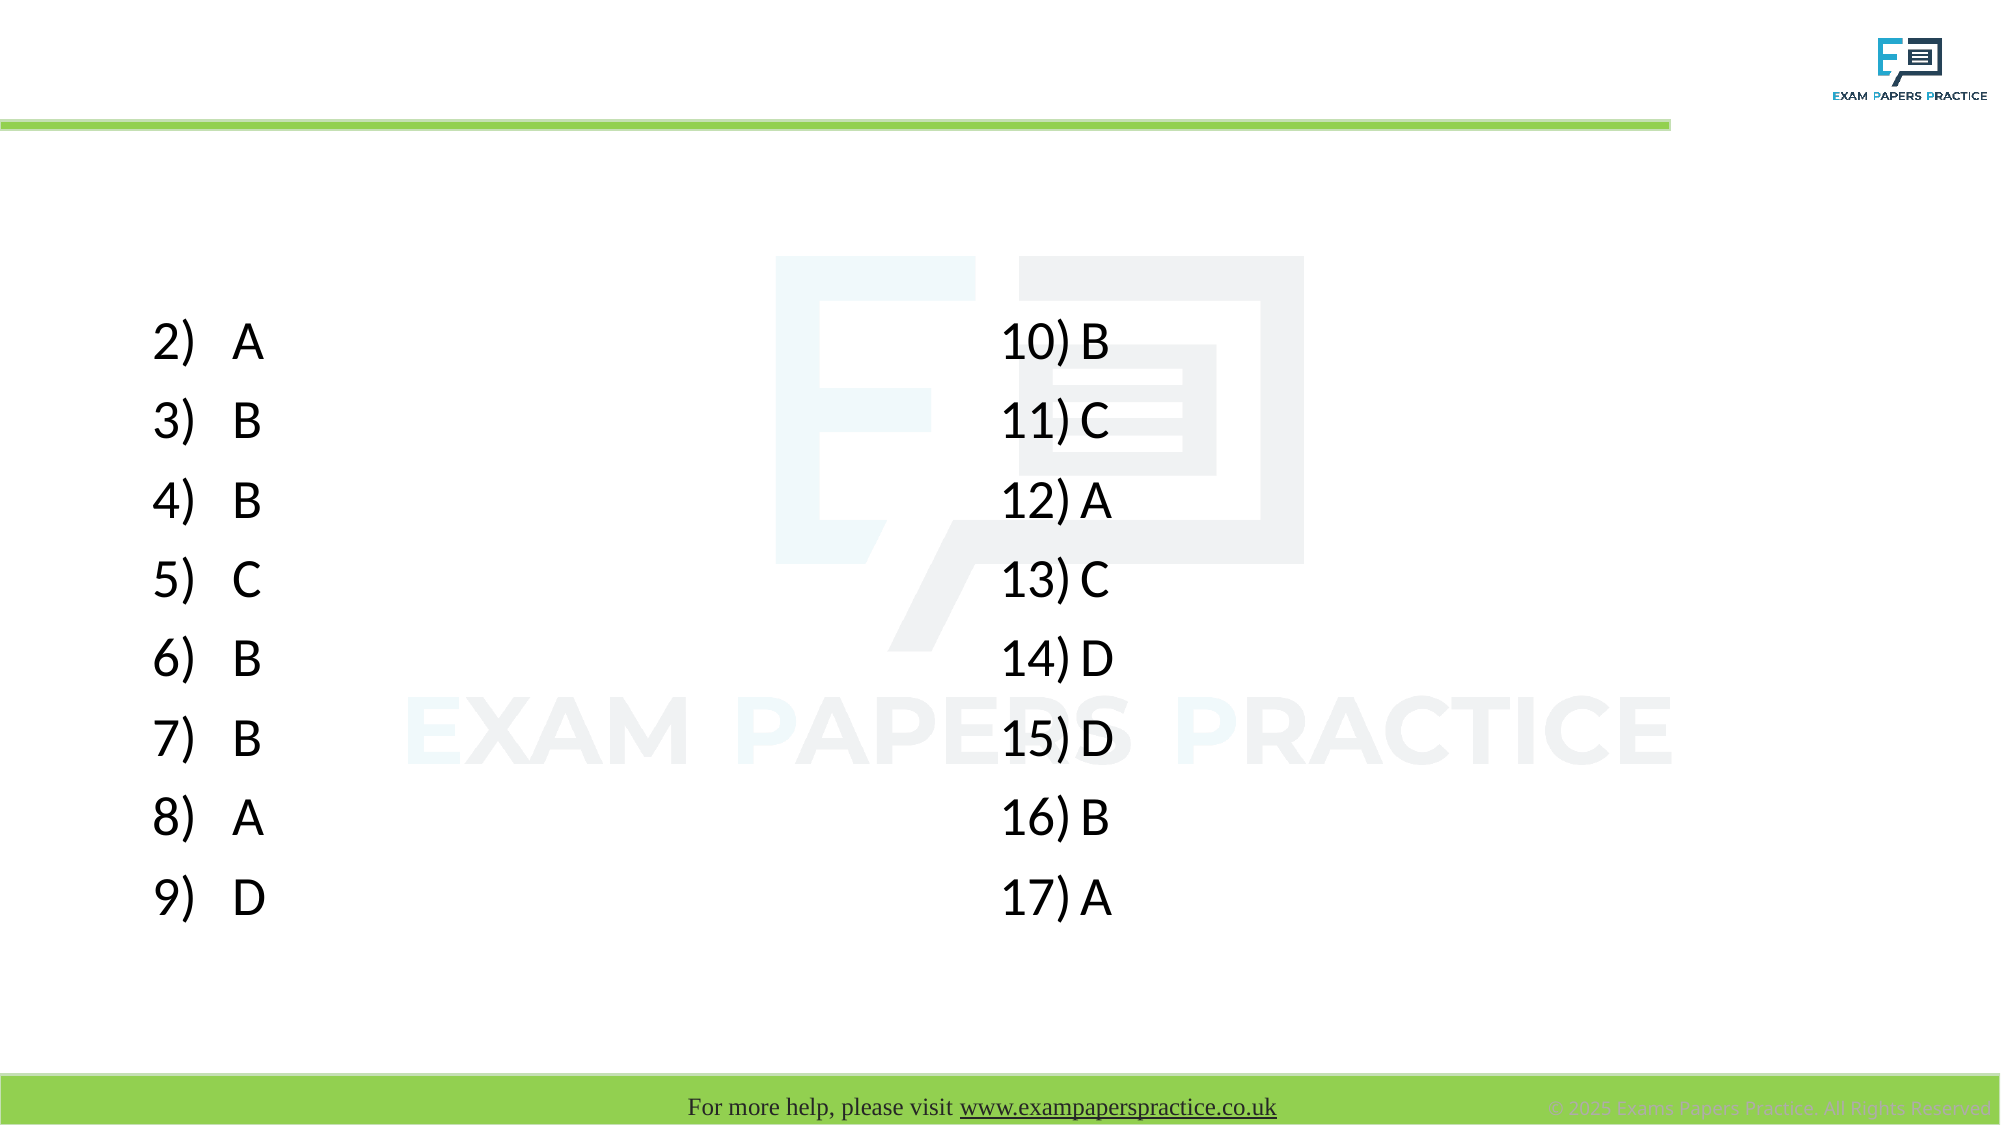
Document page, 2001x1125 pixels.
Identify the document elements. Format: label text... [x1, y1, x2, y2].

list A B B C B B A D B C A C D D B A [137, 304, 1863, 1018]
